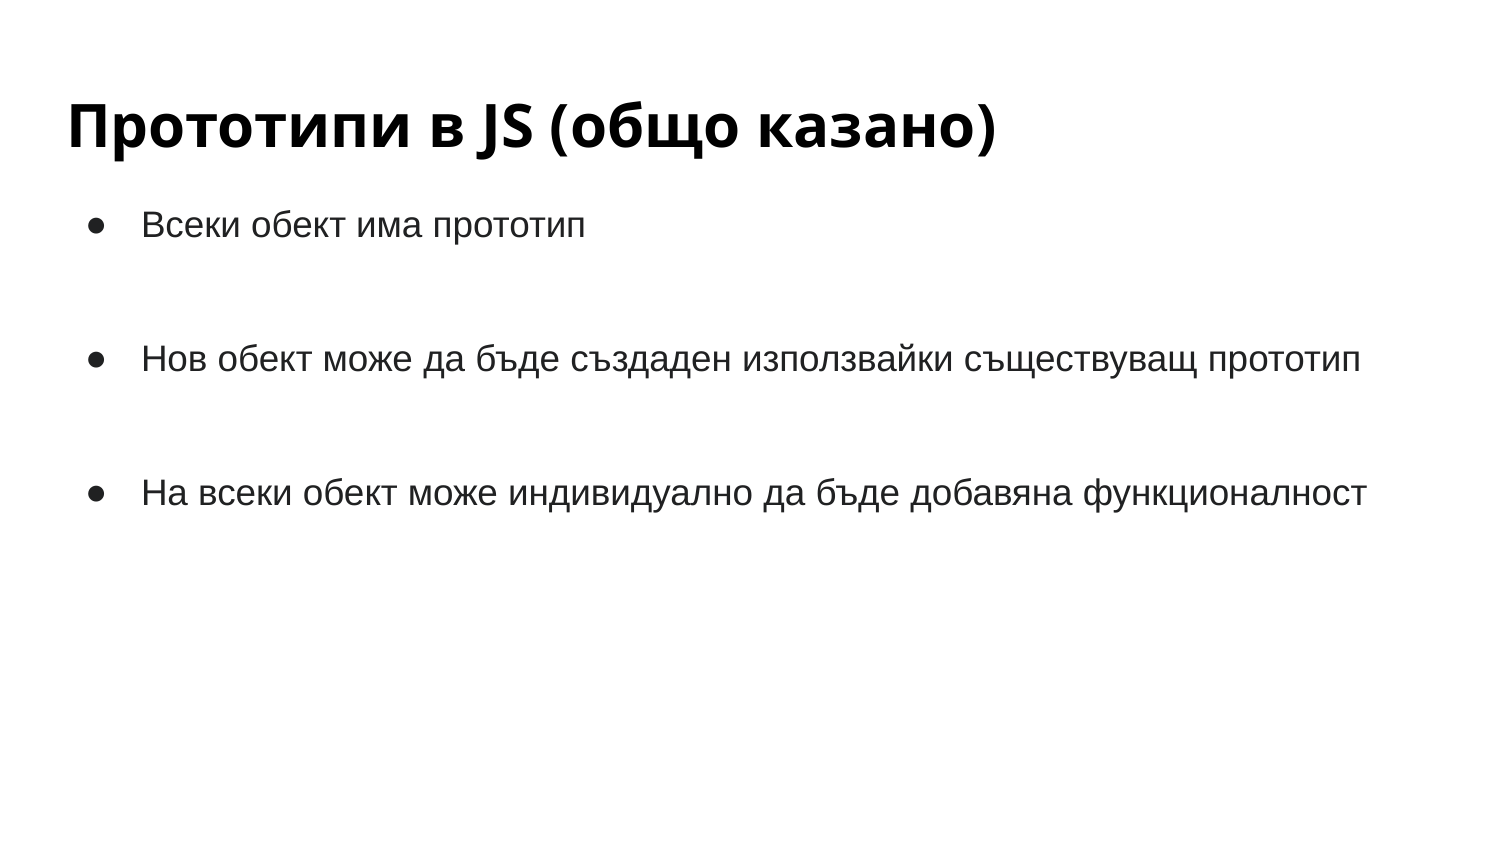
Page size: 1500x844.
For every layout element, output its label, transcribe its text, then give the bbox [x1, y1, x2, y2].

title Прототипи в JS (общо казано) [51, 72, 1449, 176]
list Всеки обект има прототип Нов обект може да бъде създаден използвайки съществуващ прототип На всеки обект може индивидуално да бъде добавянa функционалност [51, 189, 1449, 750]
